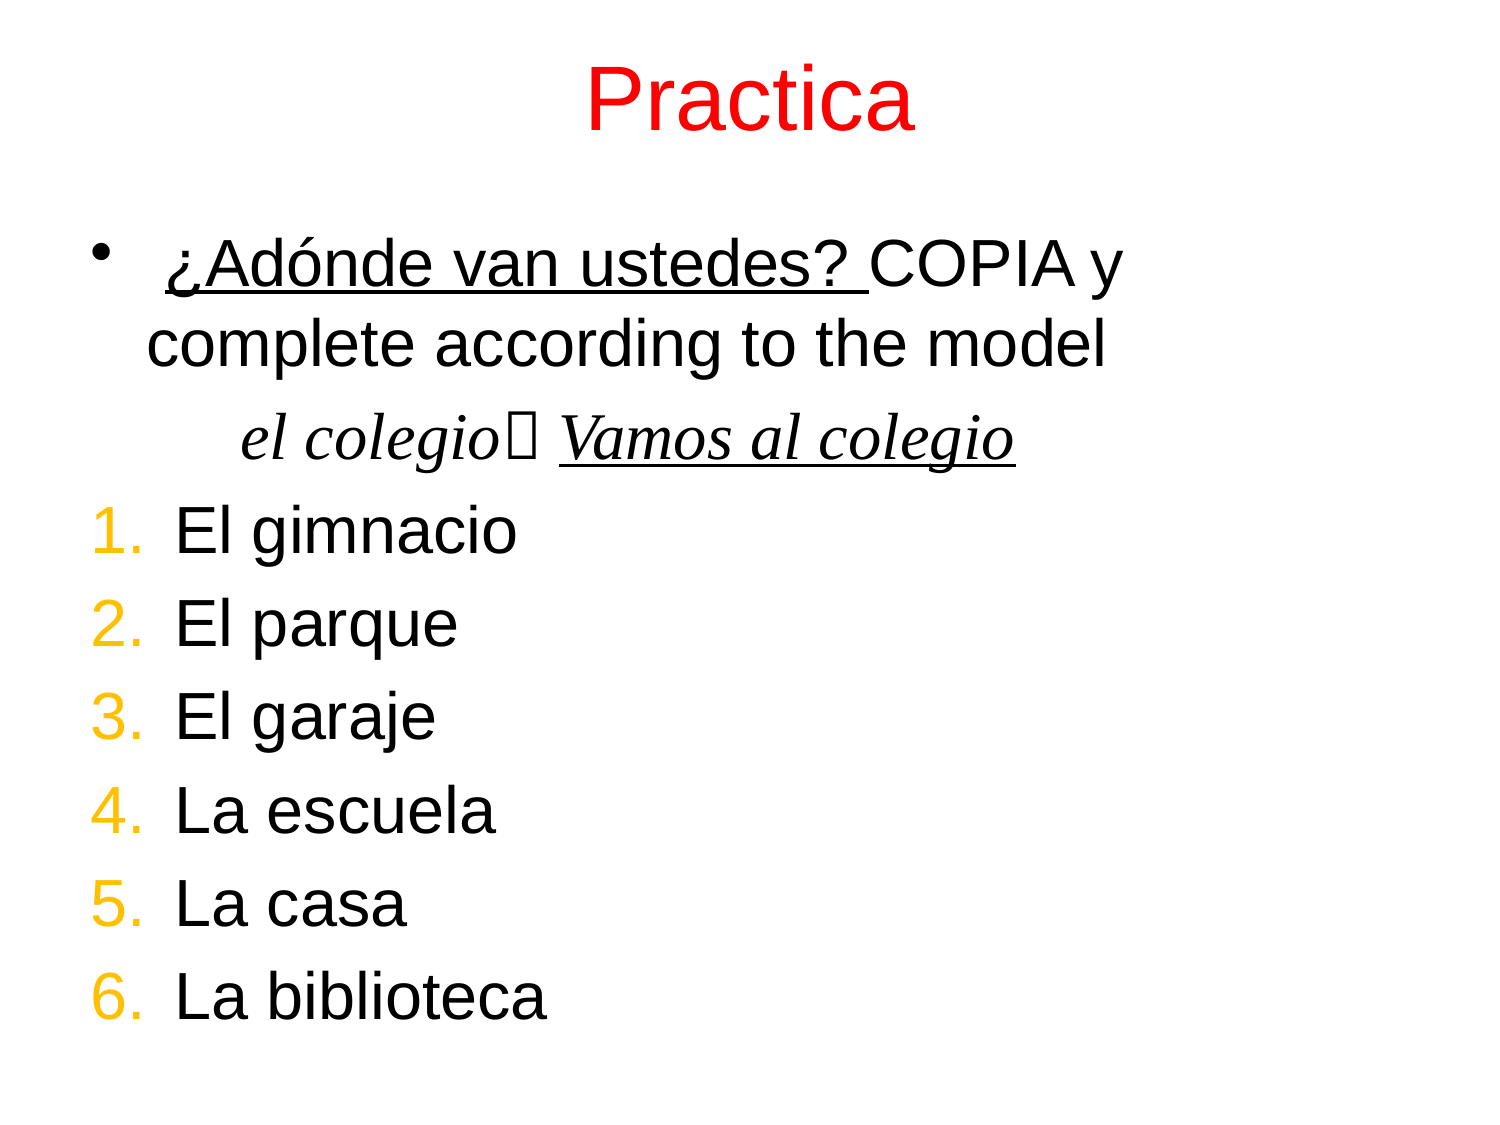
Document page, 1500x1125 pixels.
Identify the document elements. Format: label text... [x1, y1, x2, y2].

title Practica [75, 0, 1425, 188]
list ¿Adónde van ustedes? COPIA y complete according to the model el colegio Vamos al colegio El gimnacio El parque El garaje La escuela La casa La biblioteca [75, 212, 1425, 955]
